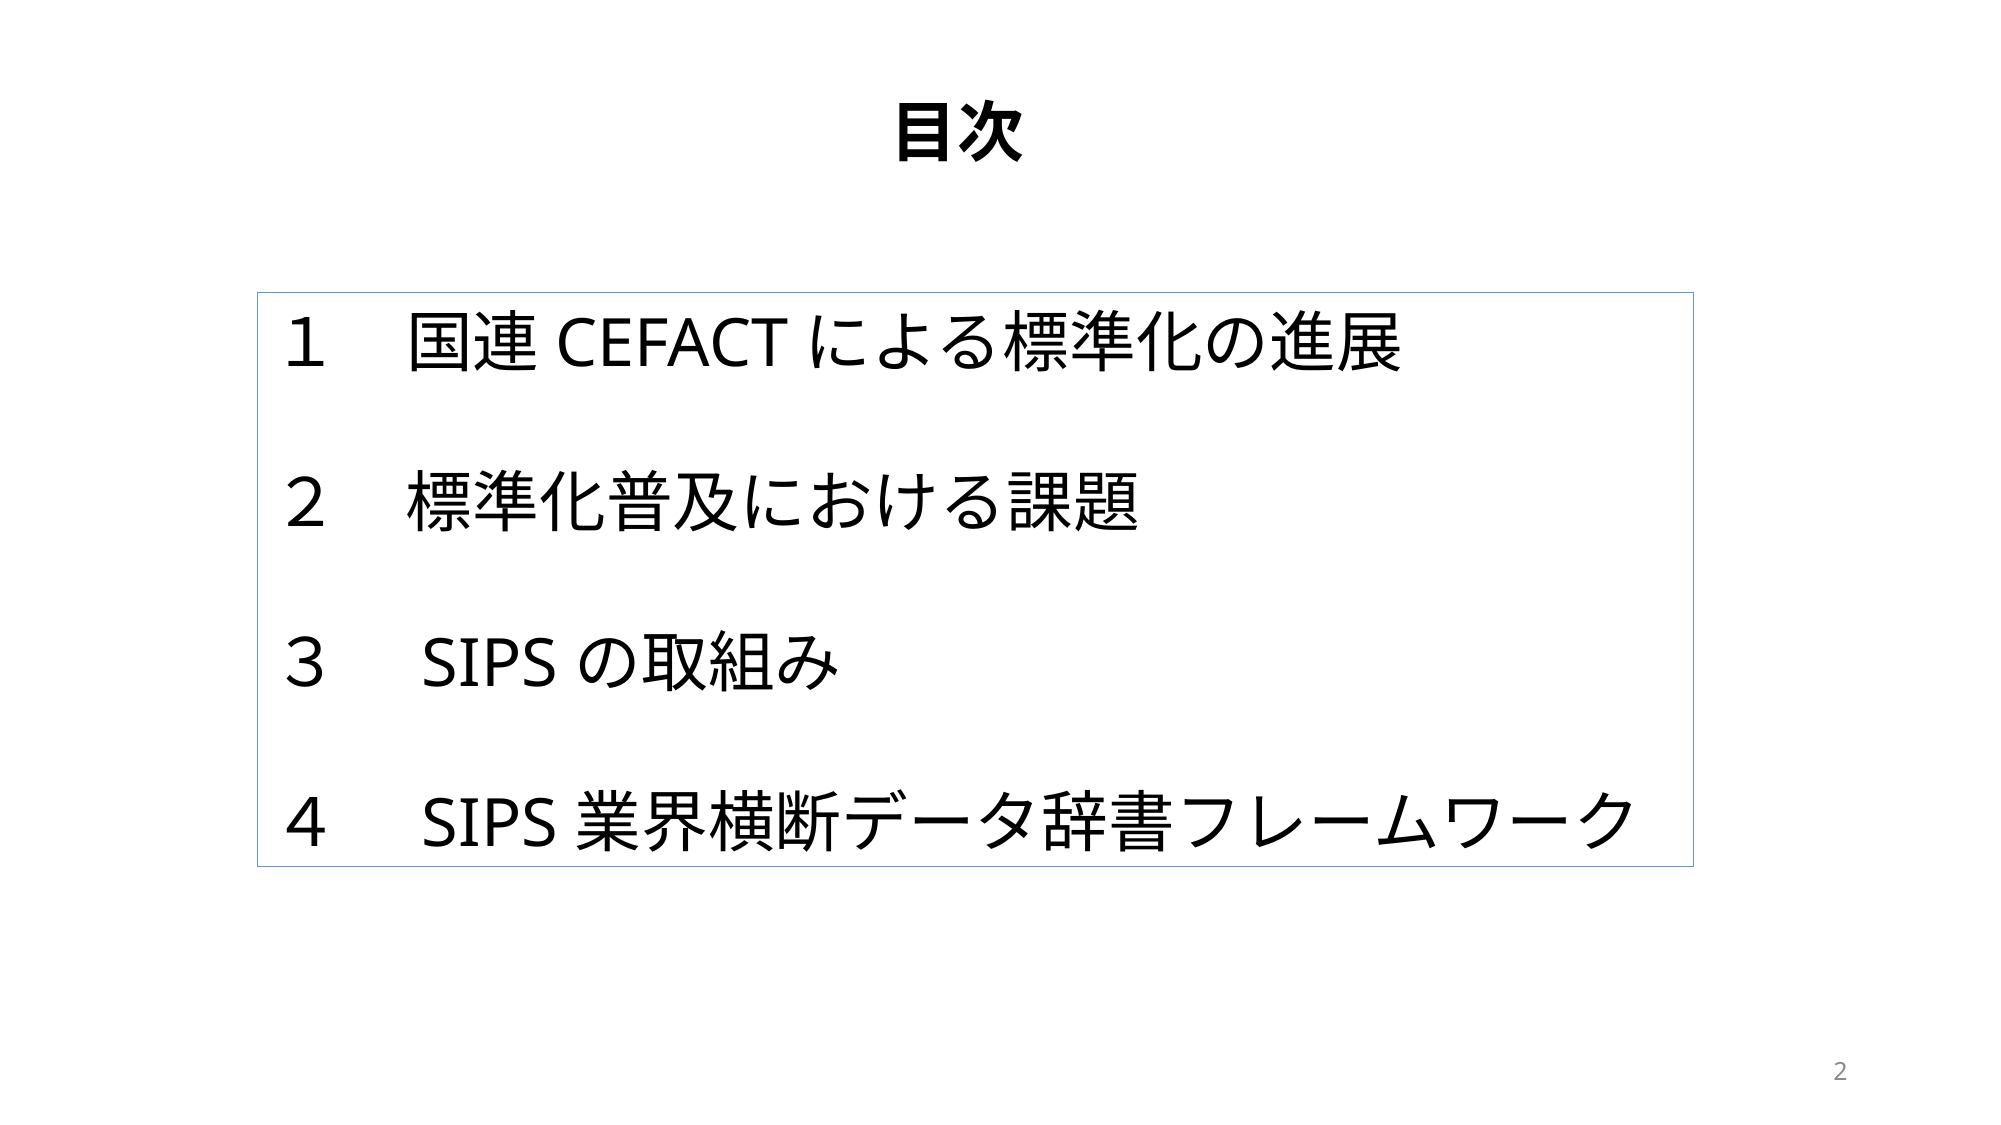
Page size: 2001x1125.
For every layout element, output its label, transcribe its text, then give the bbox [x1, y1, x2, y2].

title 目次 [94, 22, 1820, 240]
text_box １ 国連CEFACTによる標準化の進展 ２ 標準化普及における課題 ３ SIPSの取組み ４ SIPS業界横断データ辞書フレームワーク [257, 292, 1694, 867]
slide_number 2 [1412, 1042, 1863, 1103]
